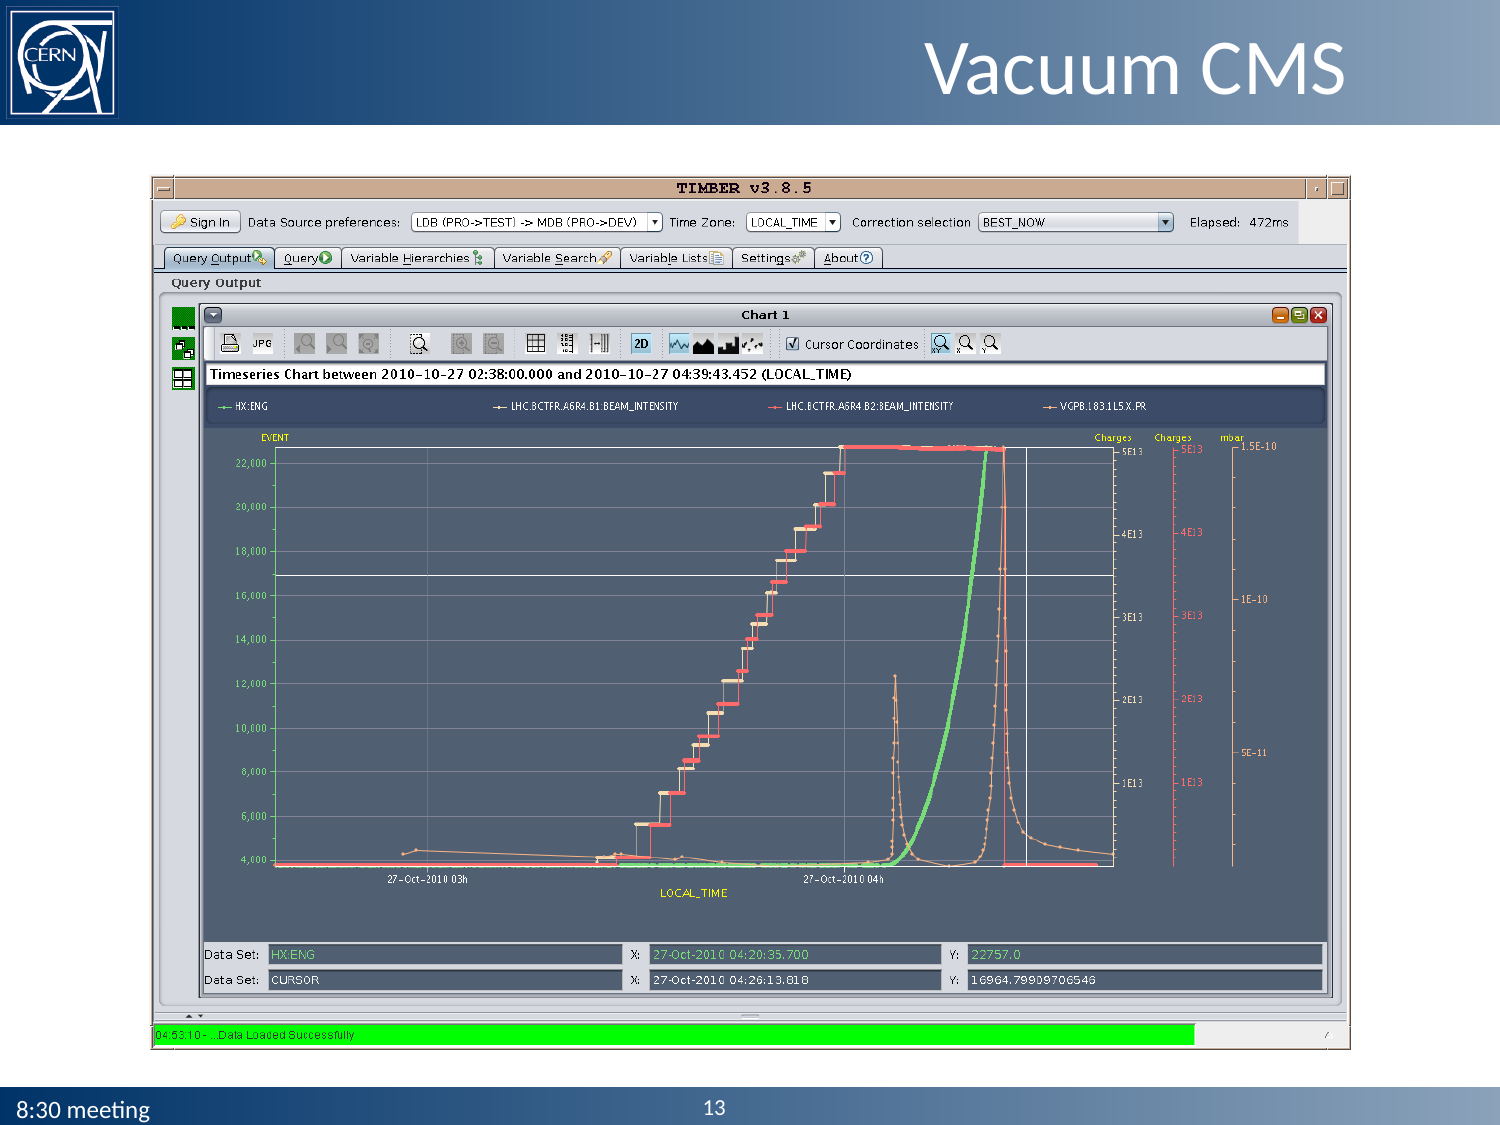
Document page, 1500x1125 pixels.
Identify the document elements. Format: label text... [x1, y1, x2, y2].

title Vacuum CMS [124, 0, 1363, 126]
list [37, 174, 1463, 1051]
picture [6, 6, 119, 119]
slide_number 13 [687, 1089, 876, 1125]
footer 8:30 meeting [0, 1093, 597, 1125]
